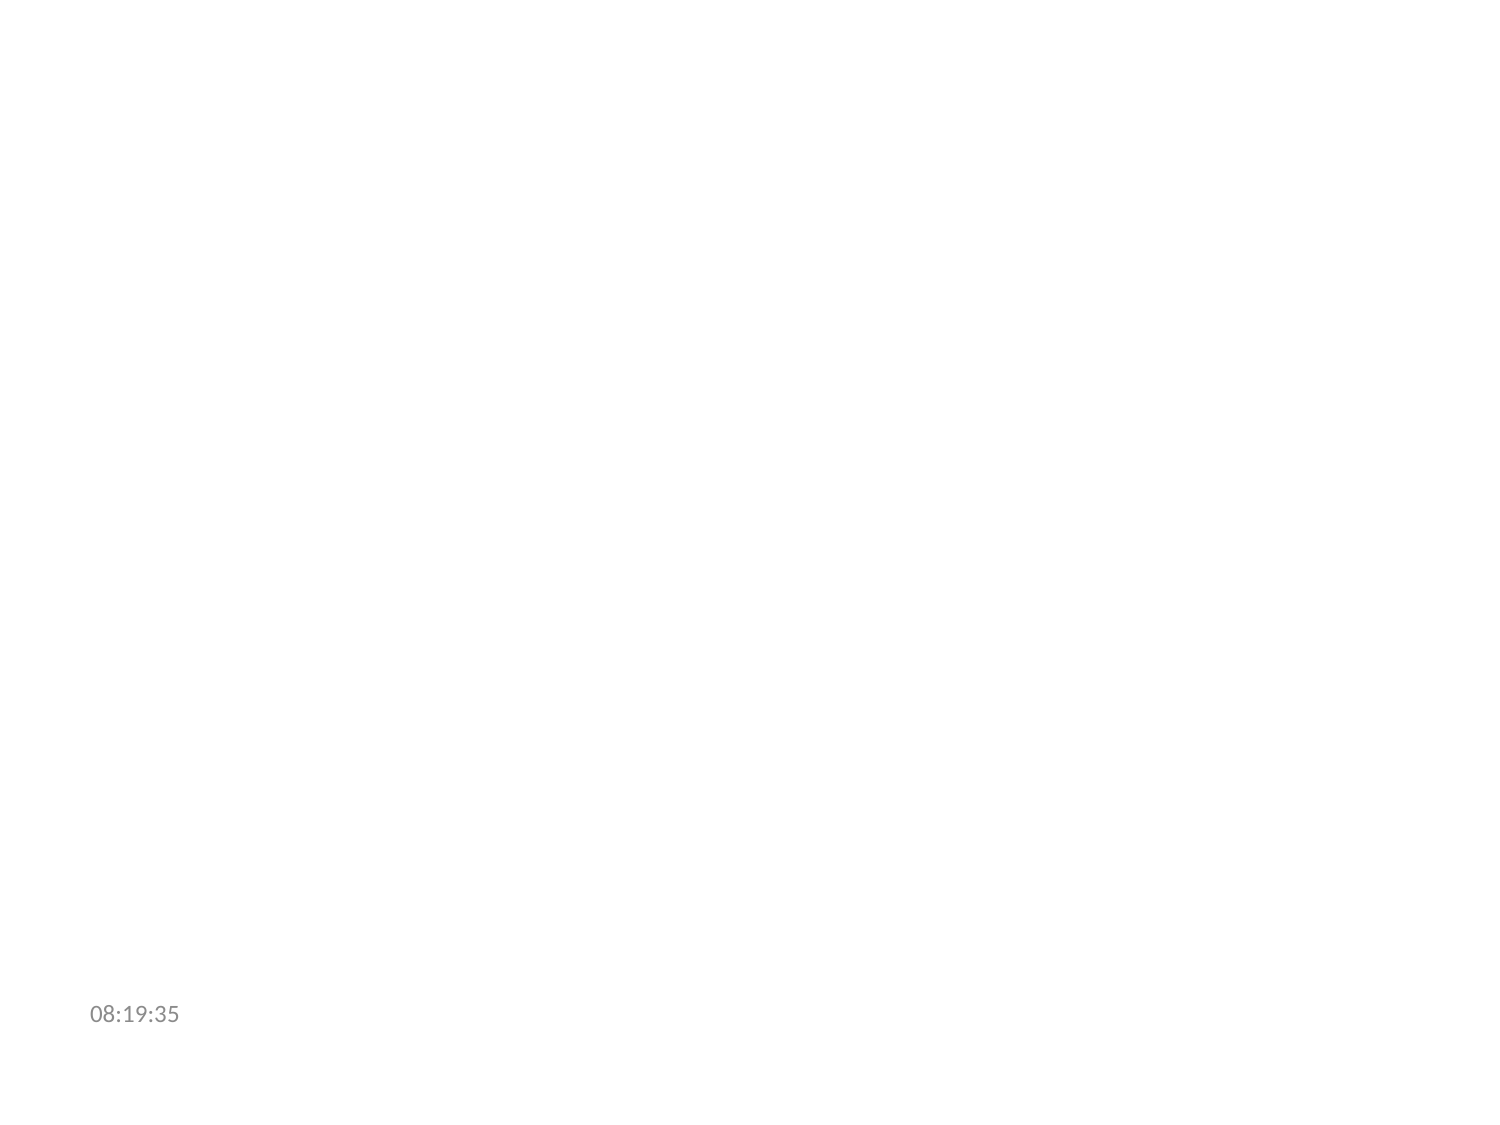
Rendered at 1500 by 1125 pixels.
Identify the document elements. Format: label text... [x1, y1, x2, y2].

text_box 15:35:09 [75, 982, 425, 1043]
